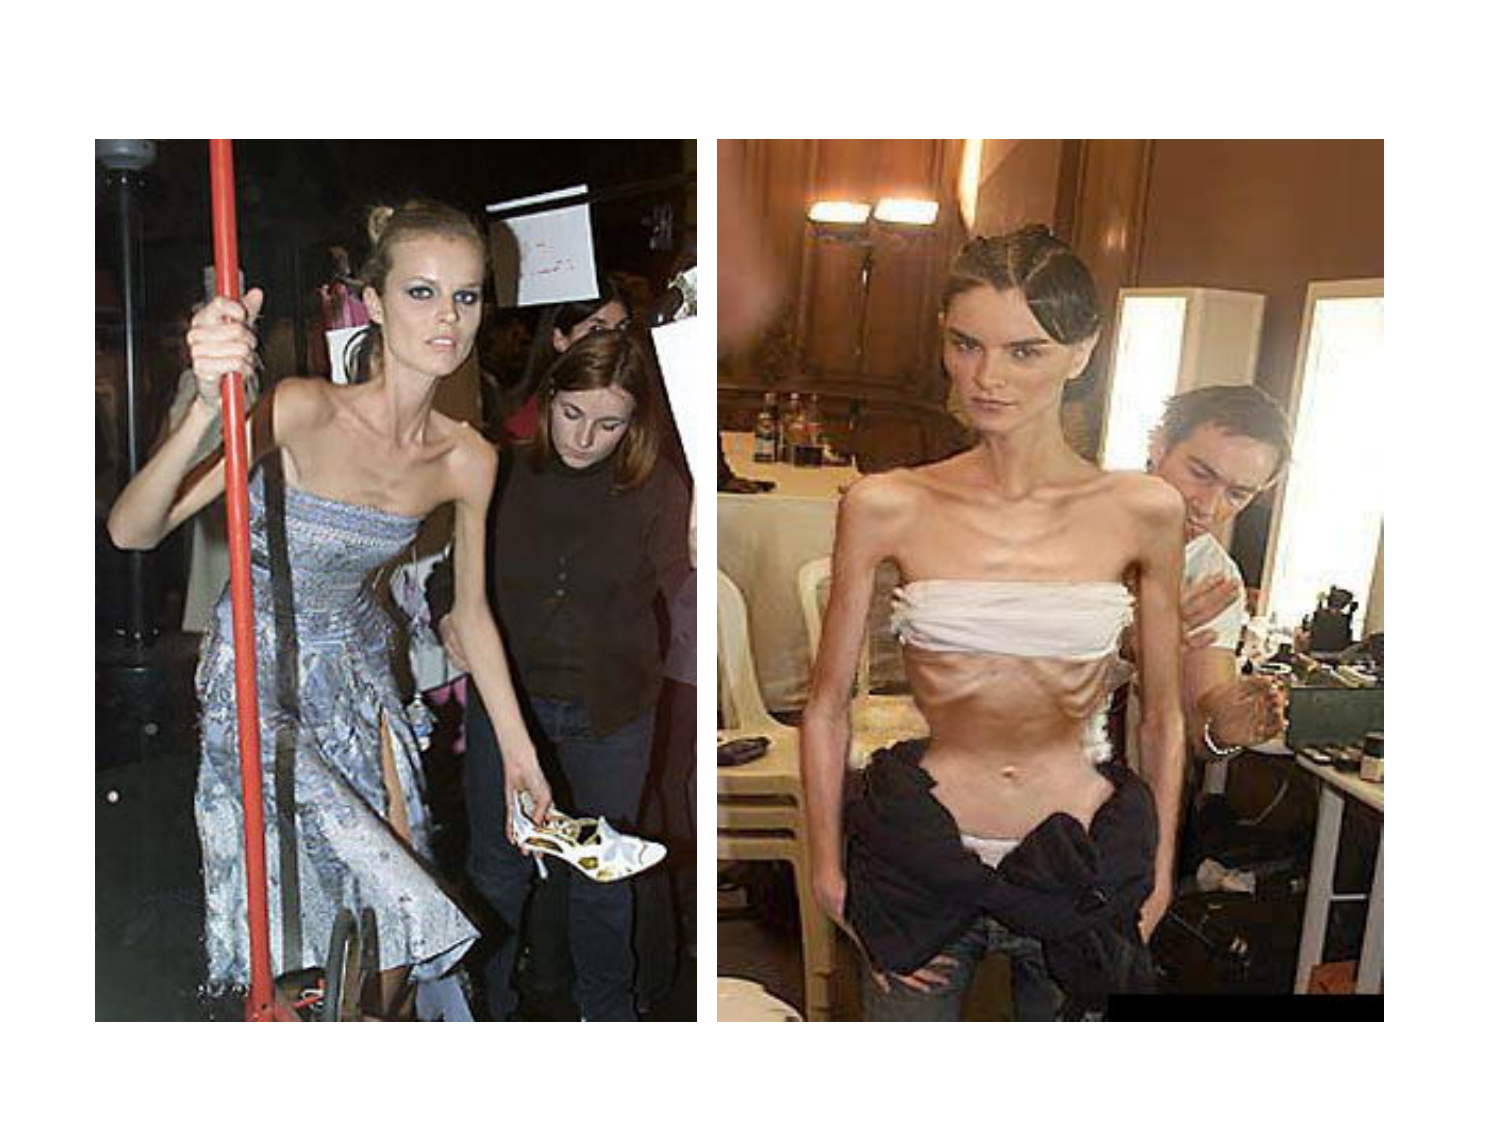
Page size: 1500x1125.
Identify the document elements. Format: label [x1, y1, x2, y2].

list [717, 139, 1384, 1023]
list [94, 139, 697, 1023]
